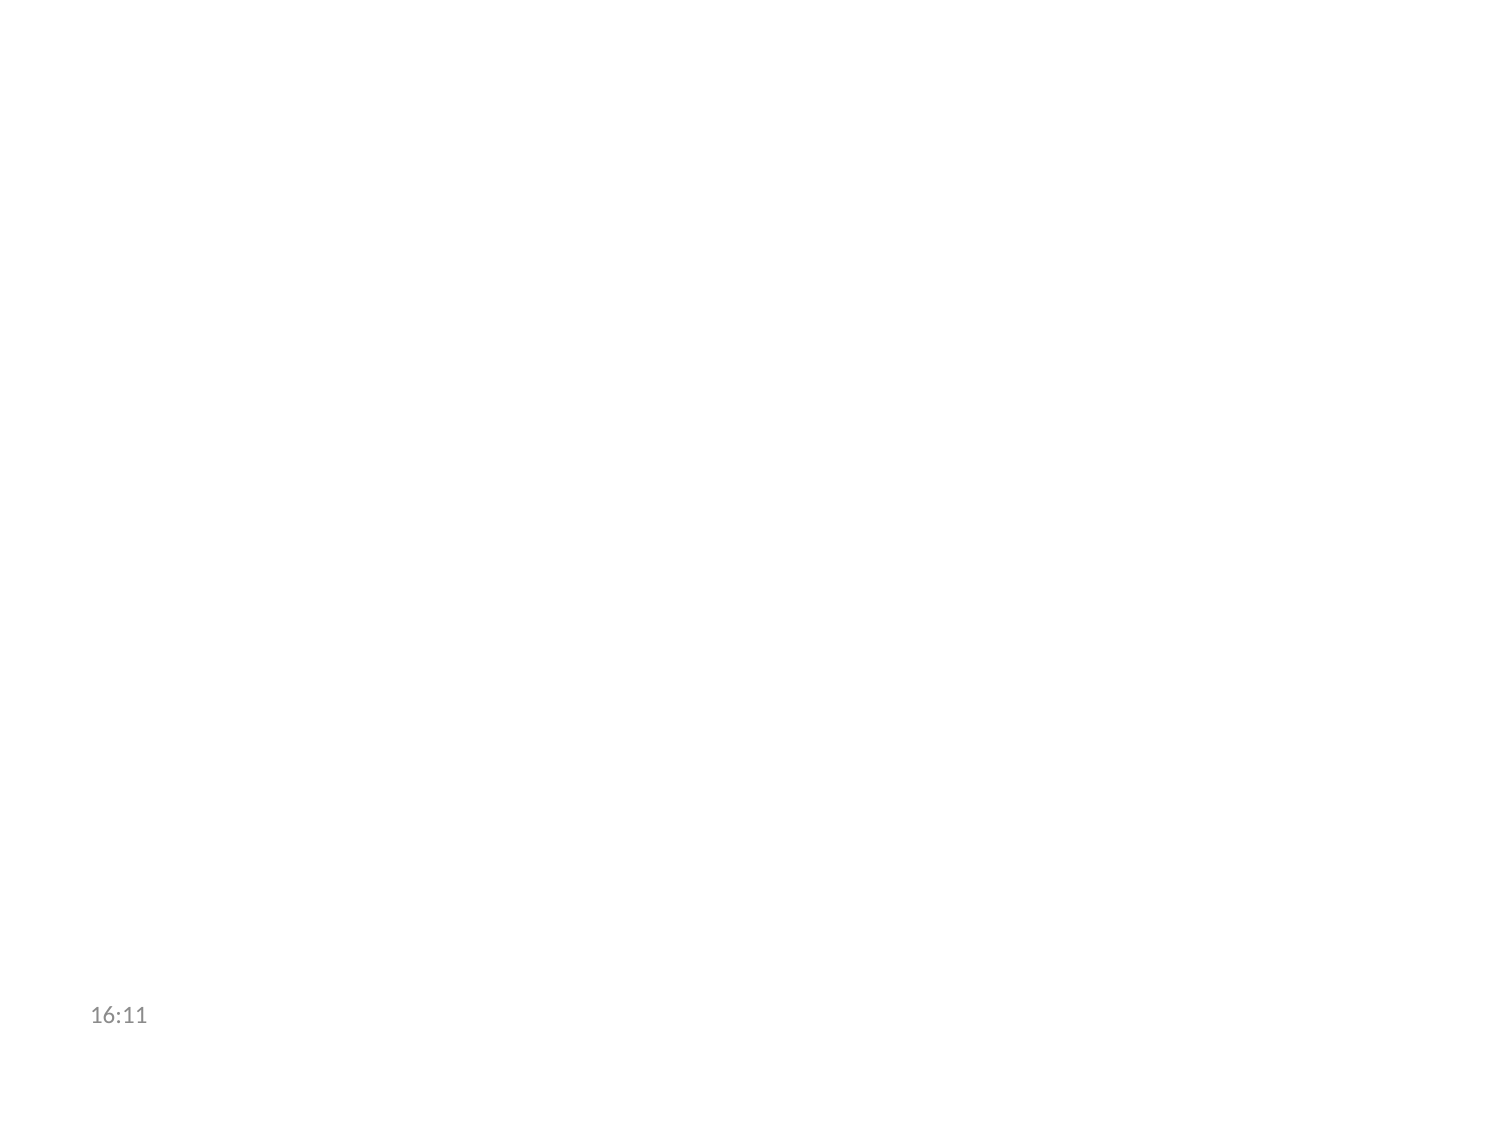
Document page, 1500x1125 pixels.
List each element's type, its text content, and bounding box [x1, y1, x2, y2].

text_box 15:35 [75, 983, 425, 1044]
